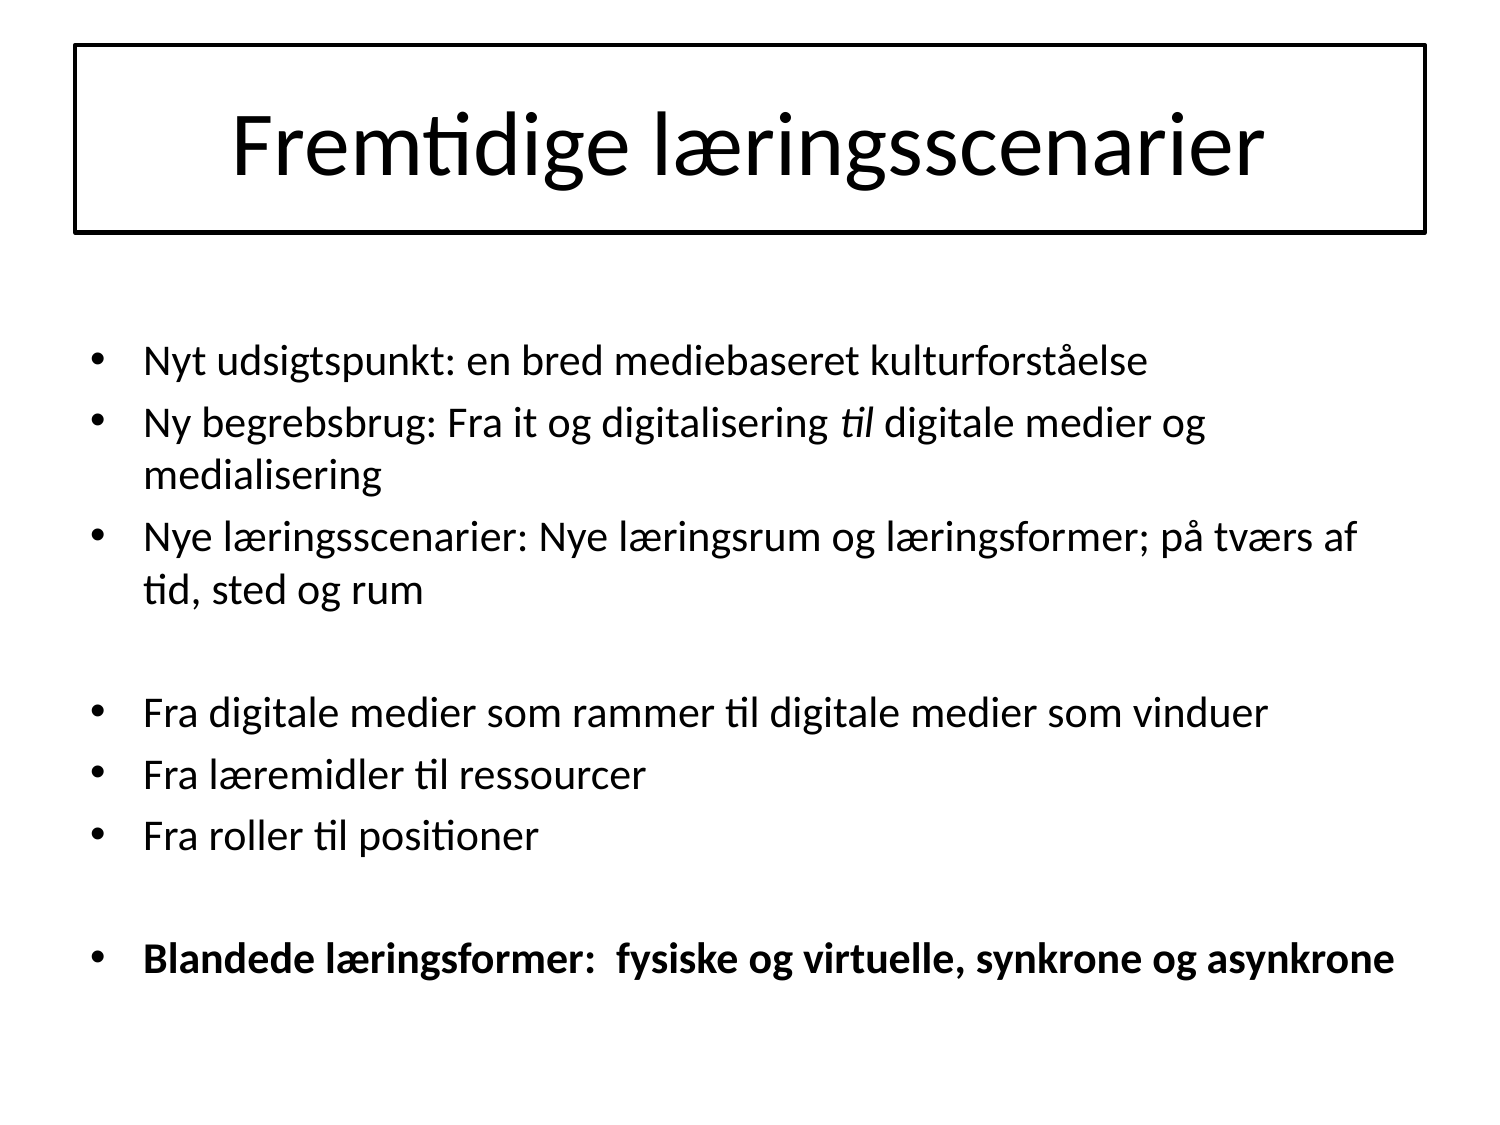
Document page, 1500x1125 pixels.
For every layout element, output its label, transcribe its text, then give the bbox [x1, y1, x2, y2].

list Nyt udsigtspunkt: en bred mediebaseret kulturforståelse Ny begrebsbrug: Fra it og digitalisering til digitale medier og medialisering Nye læringsscenarier: Nye læringsrum og læringsformer; på tværs af tid, sted og rum Fra digitale medier som rammer til digitale medier som vinduer Fra læremidler til ressourcer Fra roller til positioner Blandede læringsformer: fysiske og virtuelle, synkrone og asynkrone [75, 262, 1425, 1005]
title Fremtidige læringsscenarier [73, 43, 1427, 235]
